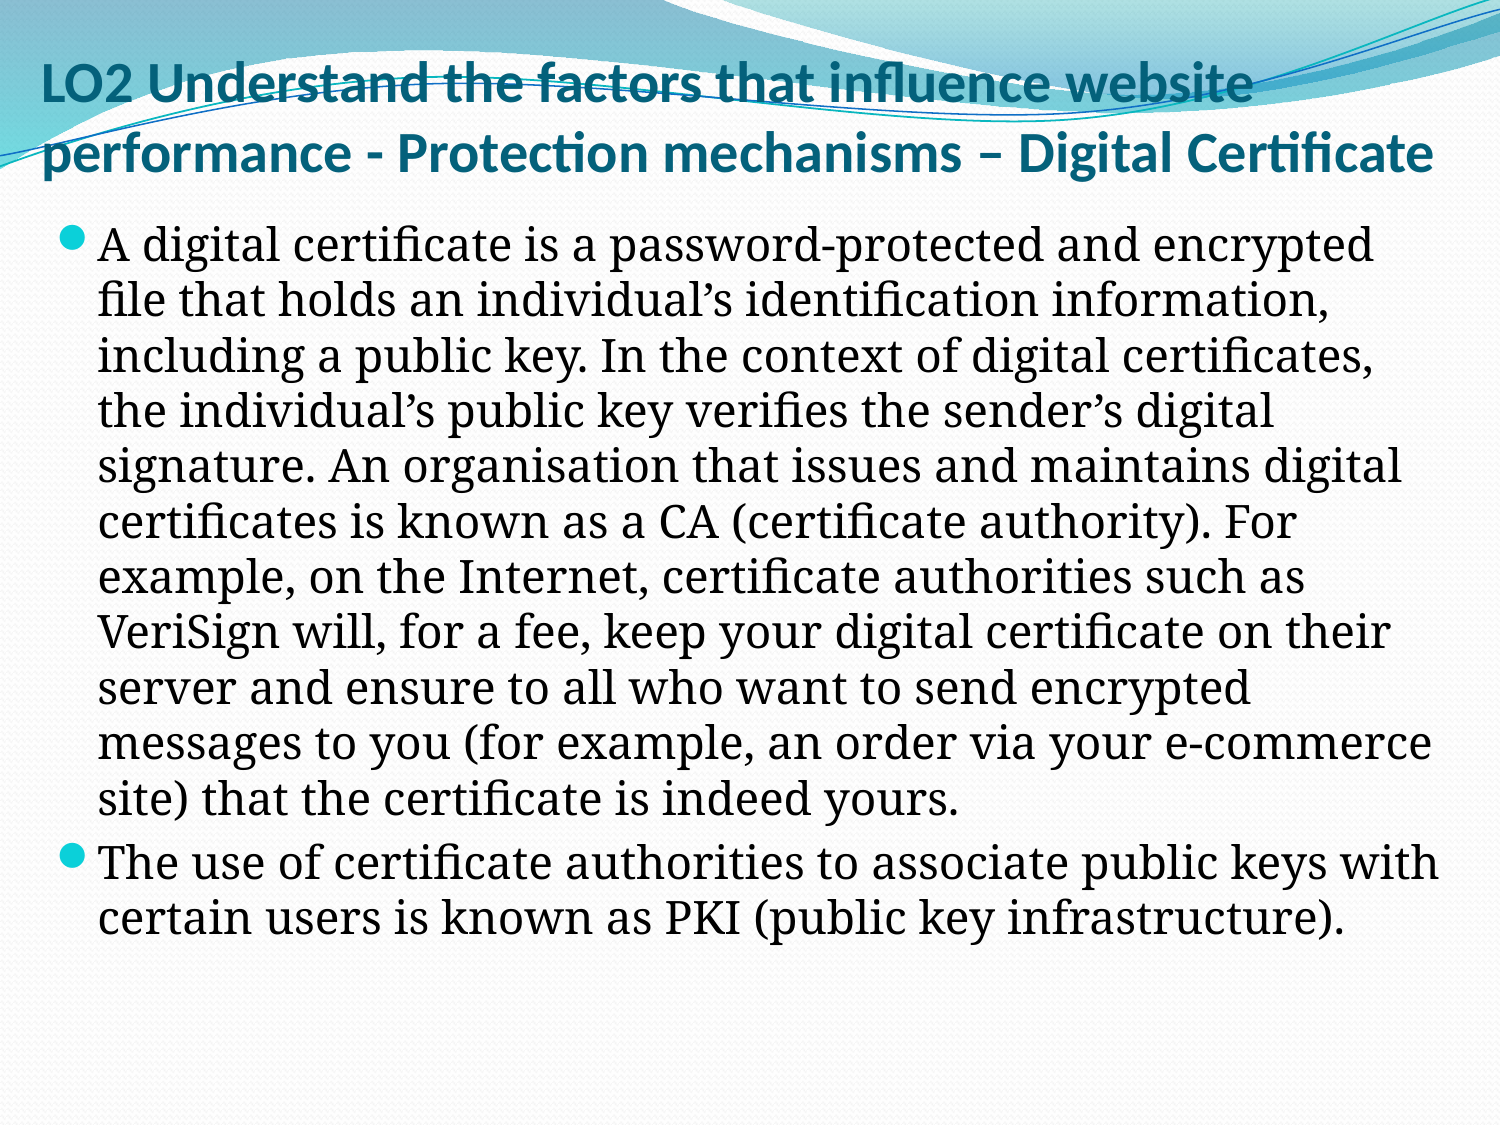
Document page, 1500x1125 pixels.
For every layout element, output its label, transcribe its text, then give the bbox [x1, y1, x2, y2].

list A digital certificate is a password-protected and encrypted file that holds an individual’s identification information, including a public key. In the context of digital certificates, the individual’s public key verifies the sender’s digital signature. An organisation that issues and maintains digital certificates is known as a CA (certificate authority). For example, on the Internet, certificate authorities such as VeriSign will, for a fee, keep your digital certificate on their server and ensure to all who want to send encrypted messages to you (for example, an order via your e-commerce site) that the certificate is indeed yours. The use of certificate authorities to associate public keys with certain users is known as PKI (public key infrastructure). [41, 208, 1459, 1012]
title LO2 Understand the factors that influence website performance - Protection mechanisms – Digital Certificate [41, 30, 1459, 185]
